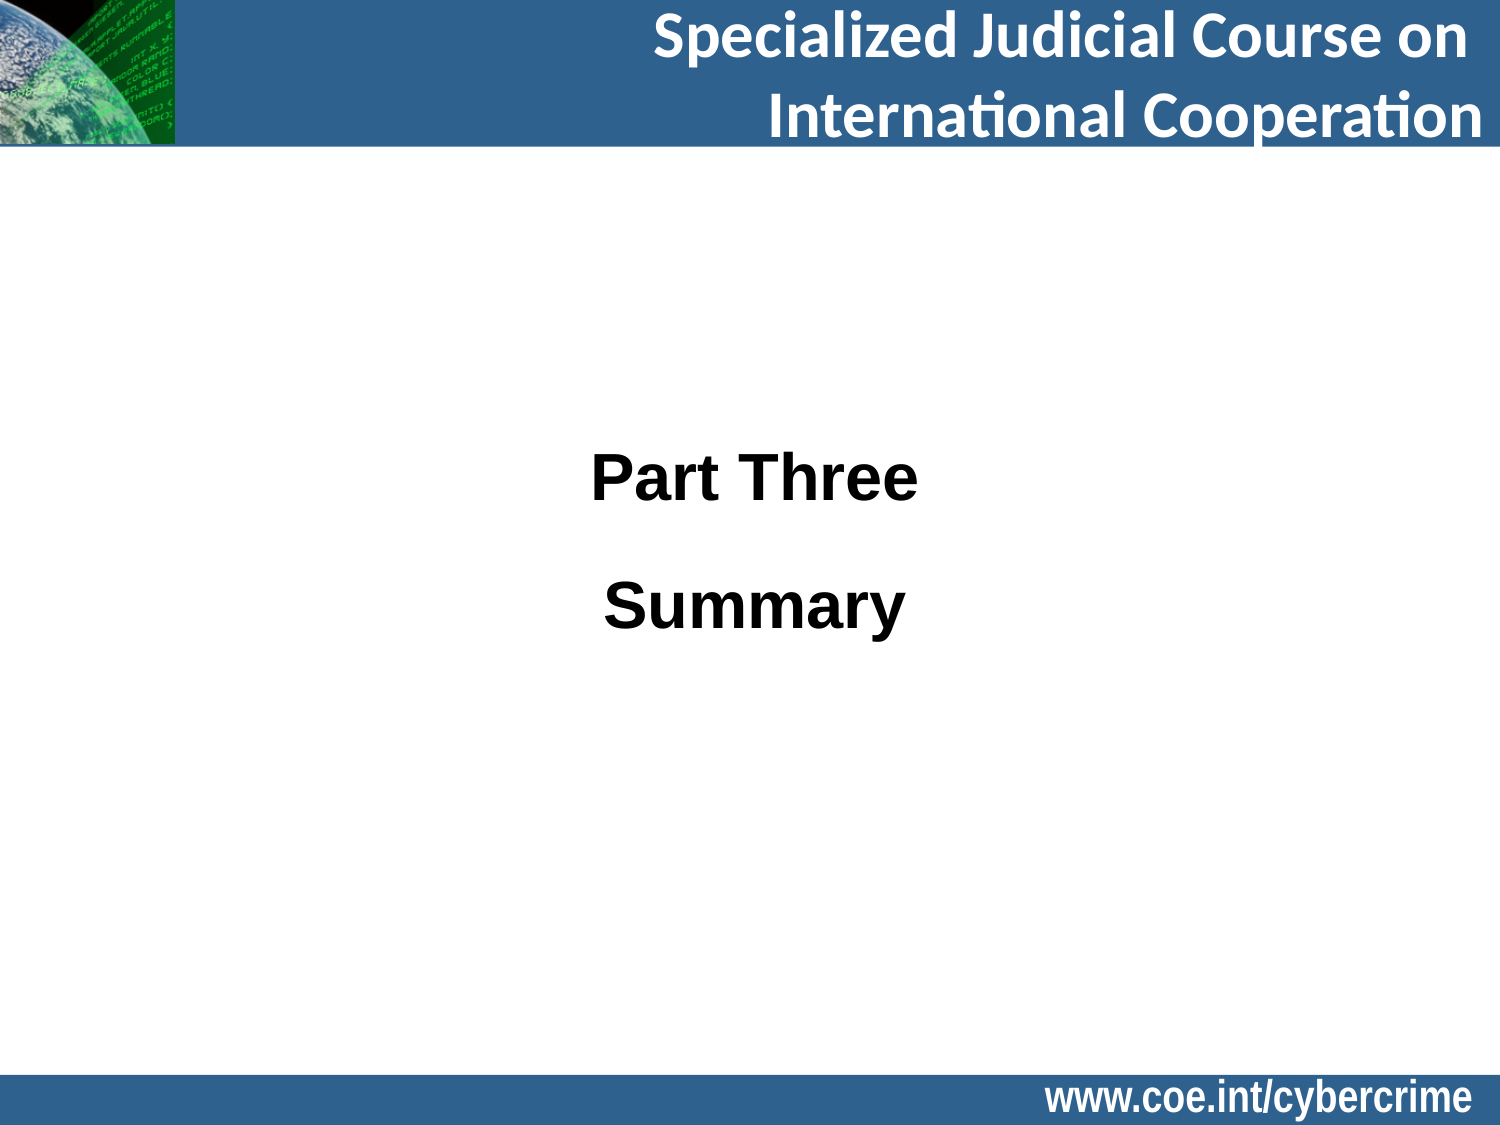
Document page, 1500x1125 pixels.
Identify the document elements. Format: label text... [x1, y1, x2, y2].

text_box www.coe.int/cybercrime [1030, 1059, 1500, 1125]
picture [0, 0, 175, 144]
text_box Part Three Summary [56, 441, 1455, 713]
text_box Specialized Judicial Course on International Cooperation [177, 0, 1500, 149]
text_box [0, 1073, 1030, 1125]
